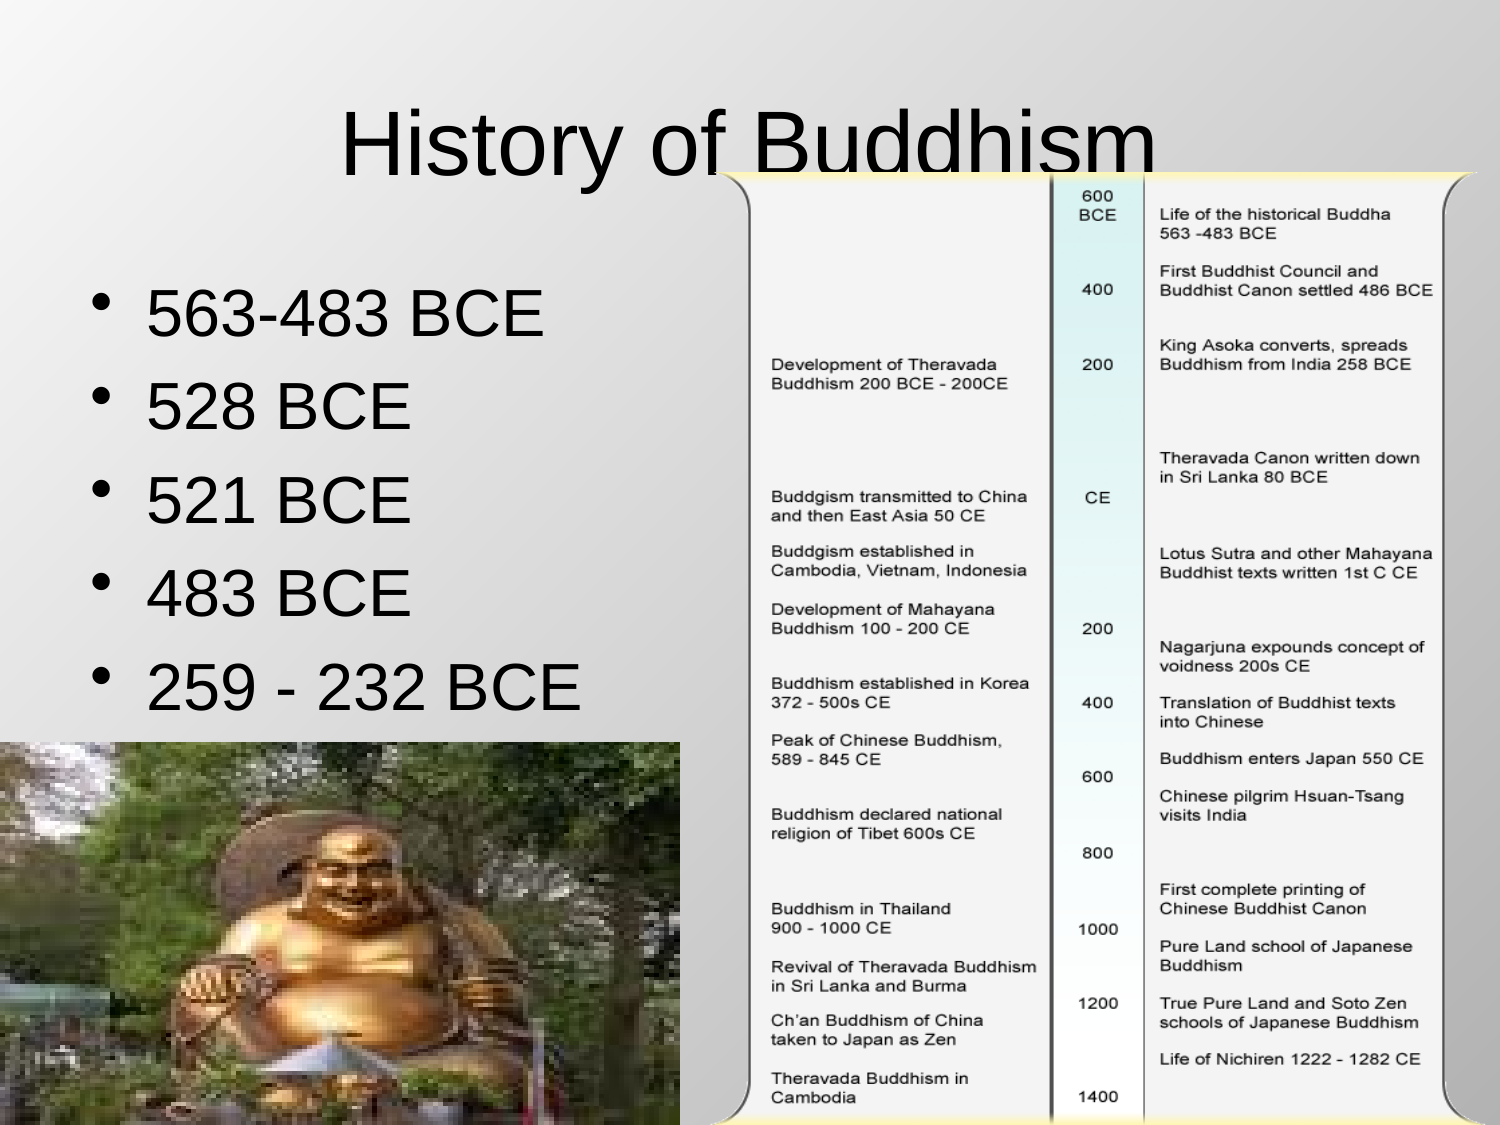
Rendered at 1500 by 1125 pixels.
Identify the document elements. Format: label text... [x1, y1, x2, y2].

picture [696, 172, 1500, 1125]
list 563-483 BCE 528 BCE 521 BCE 483 BCE 259 - 232 BCE [74, 262, 690, 1006]
title History of Buddhism [74, 44, 1426, 233]
picture [0, 741, 680, 1125]
